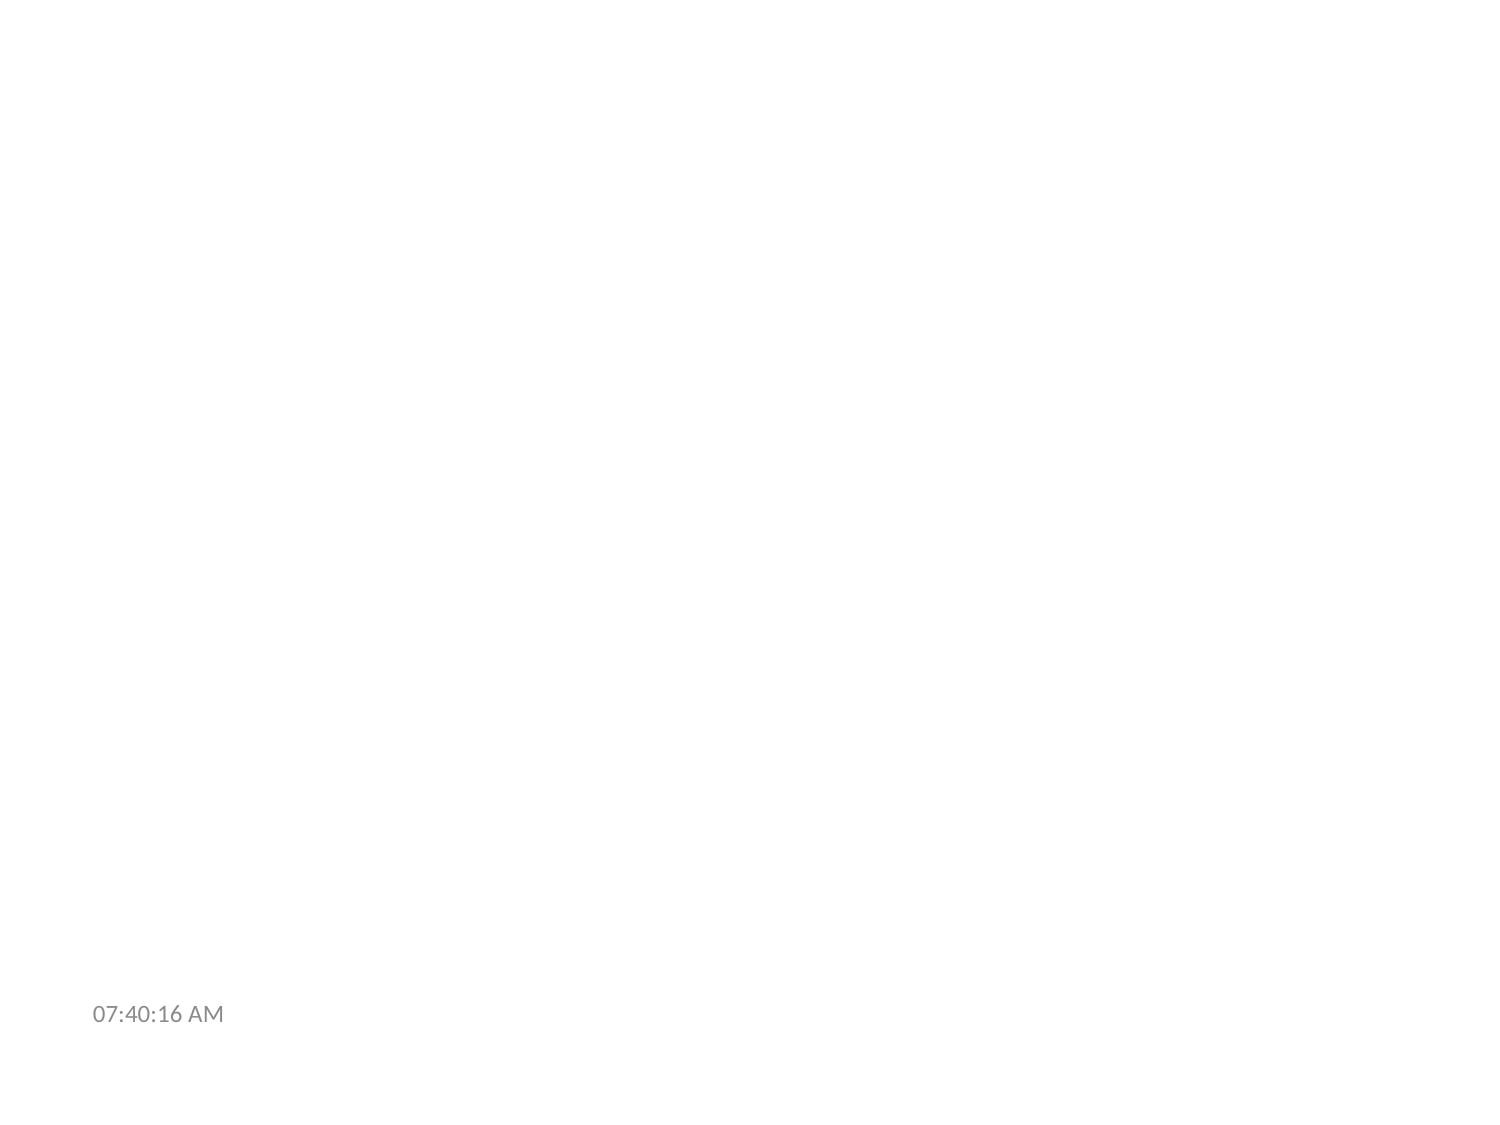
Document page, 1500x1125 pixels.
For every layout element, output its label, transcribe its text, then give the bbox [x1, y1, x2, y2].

text_box 3:35:09 PM [77, 982, 428, 1043]
